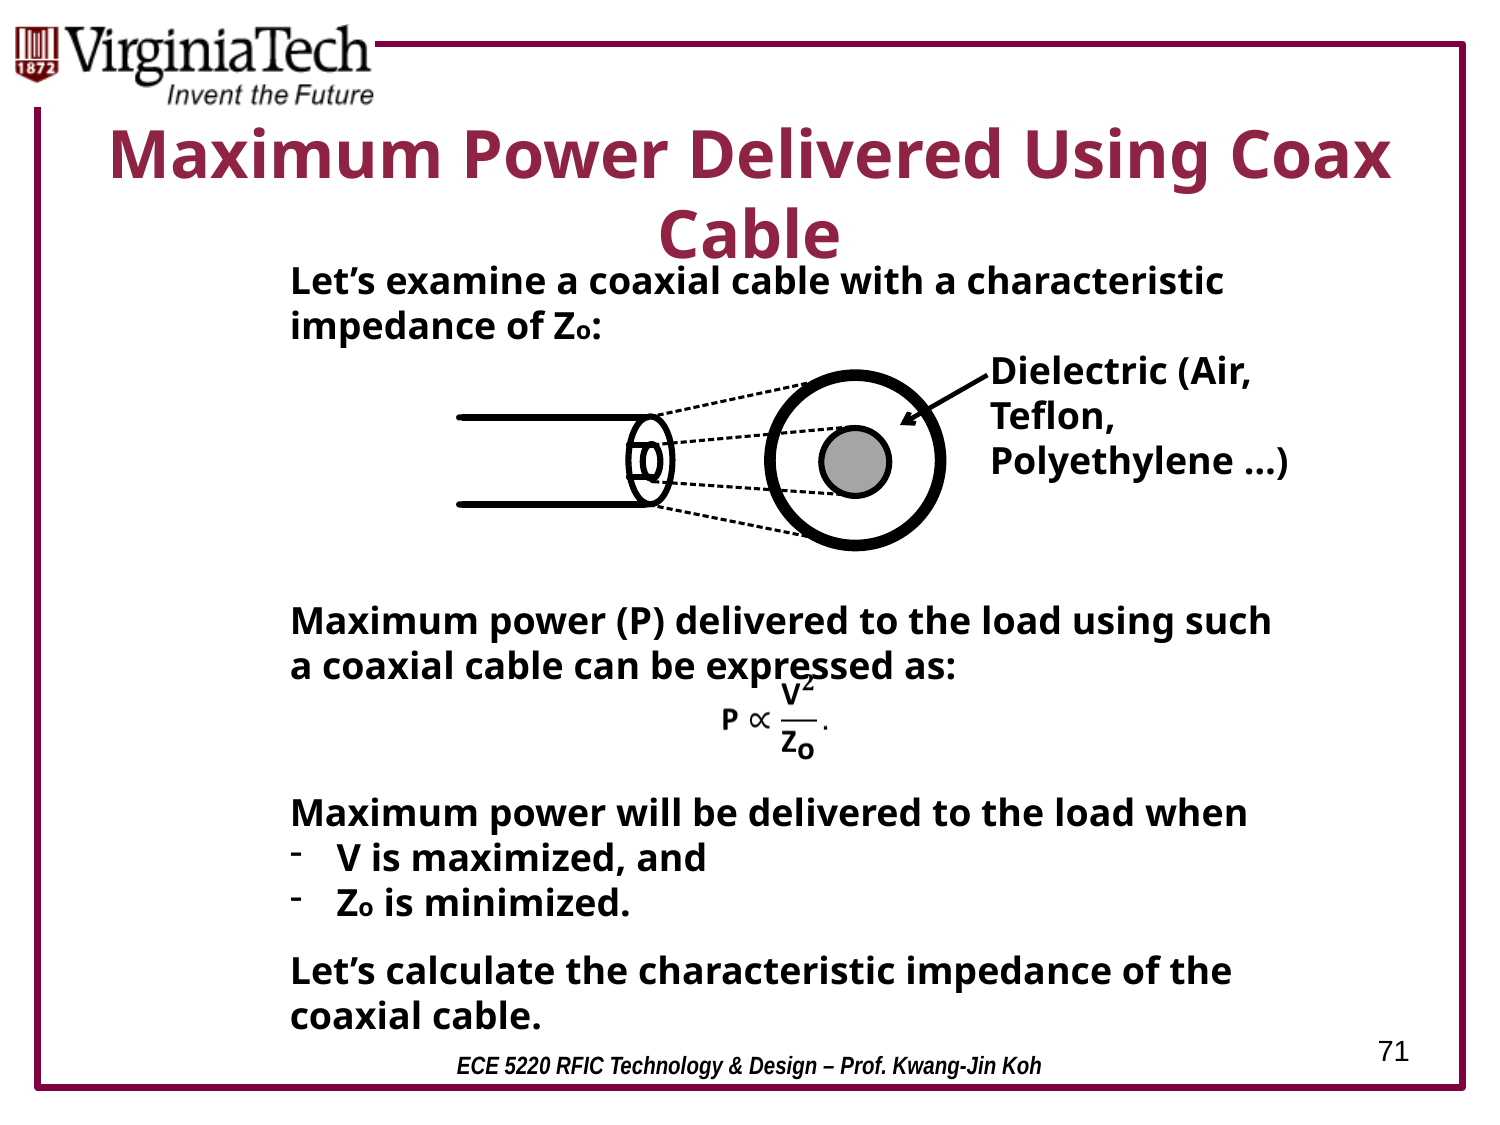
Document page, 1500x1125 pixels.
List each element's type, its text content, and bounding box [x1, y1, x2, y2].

picture [15, 24, 375, 107]
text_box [449, 362, 954, 559]
text_box Dielectric (Air, Teflon, Polyethylene …) [975, 339, 1313, 489]
text_box [575, 662, 975, 770]
text_box Maximum power will be delivered to the load when V is maximized, and Zo is minimized. [275, 781, 1300, 932]
text_box Let’s calculate the characteristic impedance of the coaxial cable. [275, 939, 1300, 1044]
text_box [899, 374, 988, 426]
text_box Let’s examine a coaxial cable with a characteristic impedance of Zo: [275, 249, 1300, 355]
slide_number 71 [1074, 1024, 1425, 1103]
text_box Maximum power (P) delivered to the load using such a coaxial cable can be expressed as: [275, 589, 1300, 694]
title Maximum Power Delivered Using Coax Cable [75, 104, 1425, 213]
